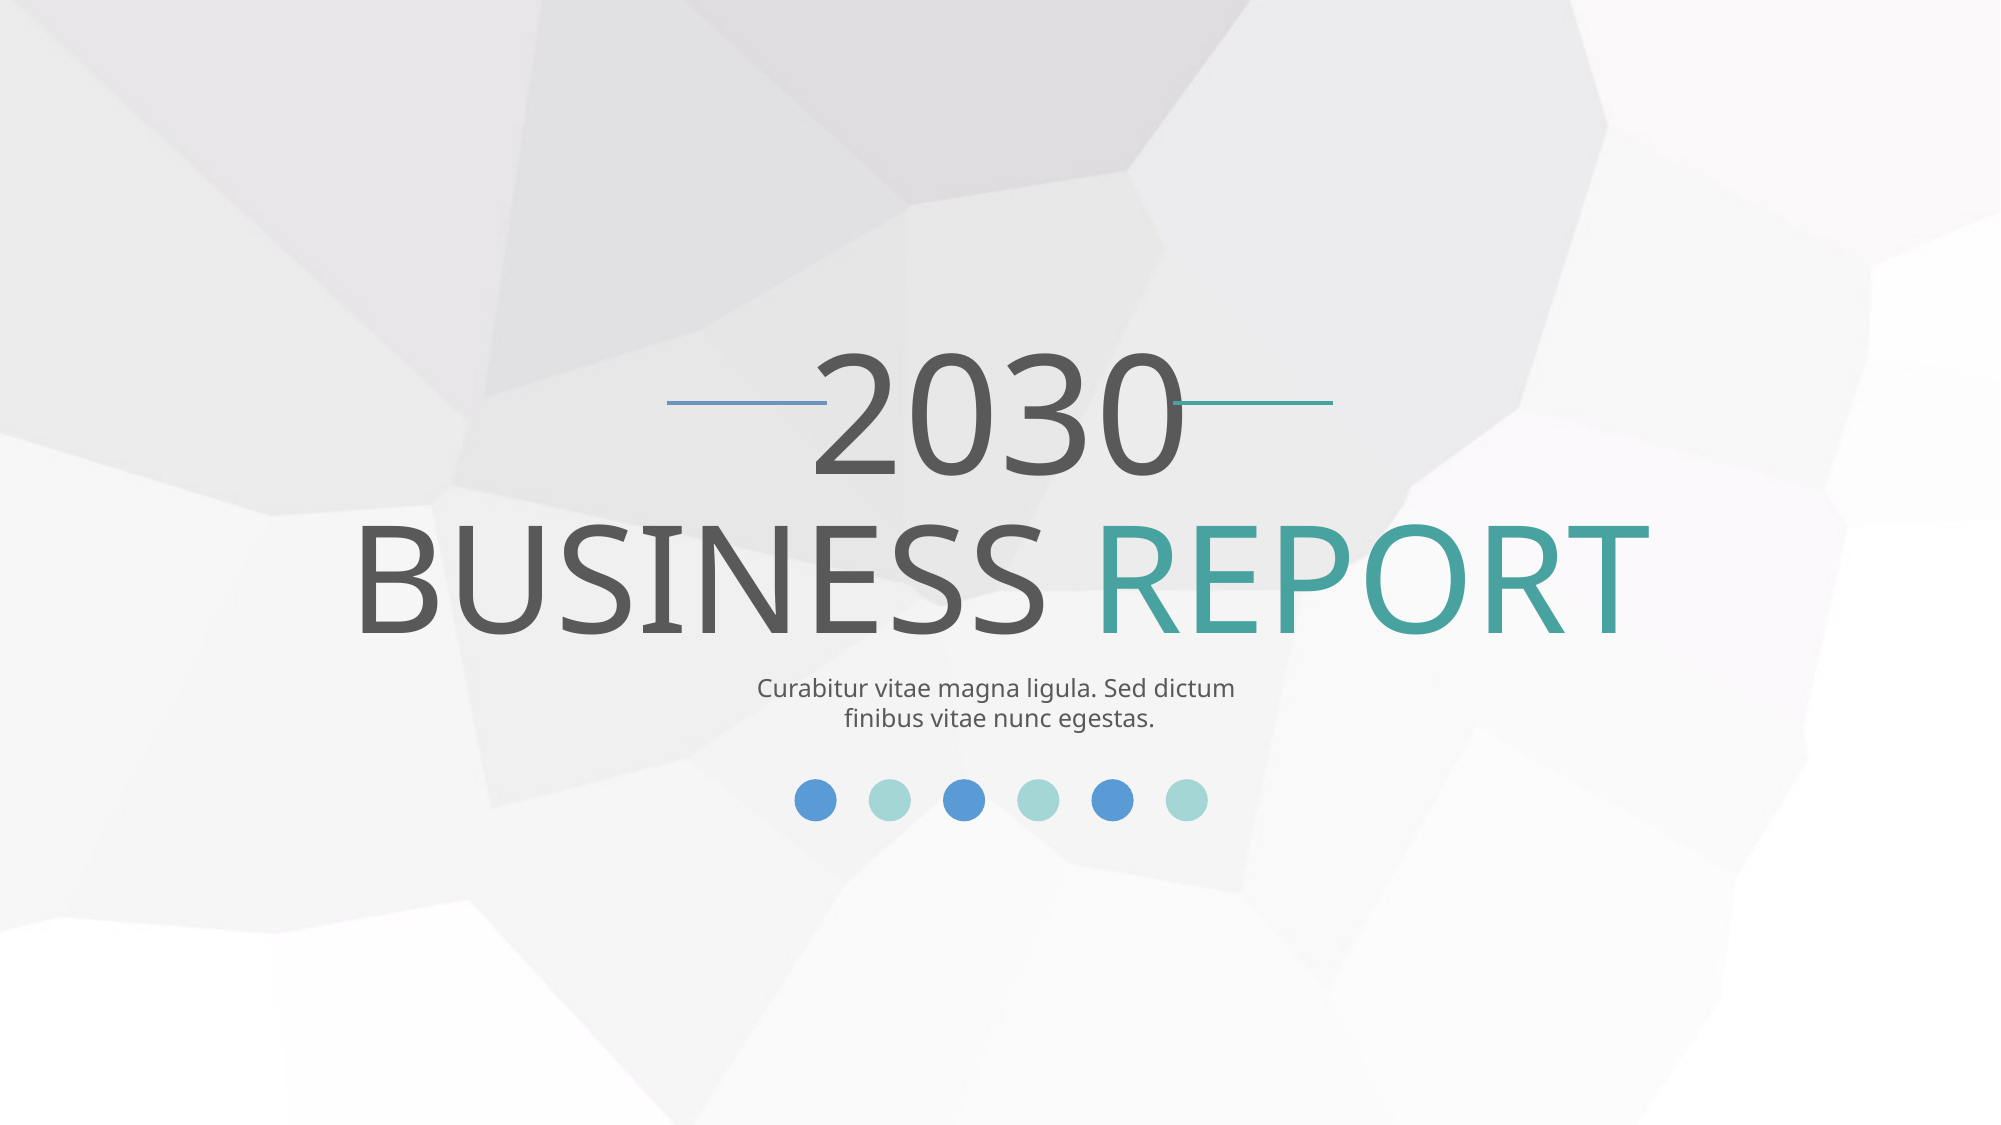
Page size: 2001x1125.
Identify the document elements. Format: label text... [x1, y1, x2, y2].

text_box 2030 [794, 404, 1206, 515]
picture [0, 0, 2001, 1125]
text_box 2030 [794, 300, 1206, 403]
text_box BUSINESS REPORT [333, 476, 1667, 671]
text_box Curabitur vitae magna ligula. Sed dictum finibus vitae nunc egestas. [504, 665, 1495, 741]
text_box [794, 779, 1208, 822]
